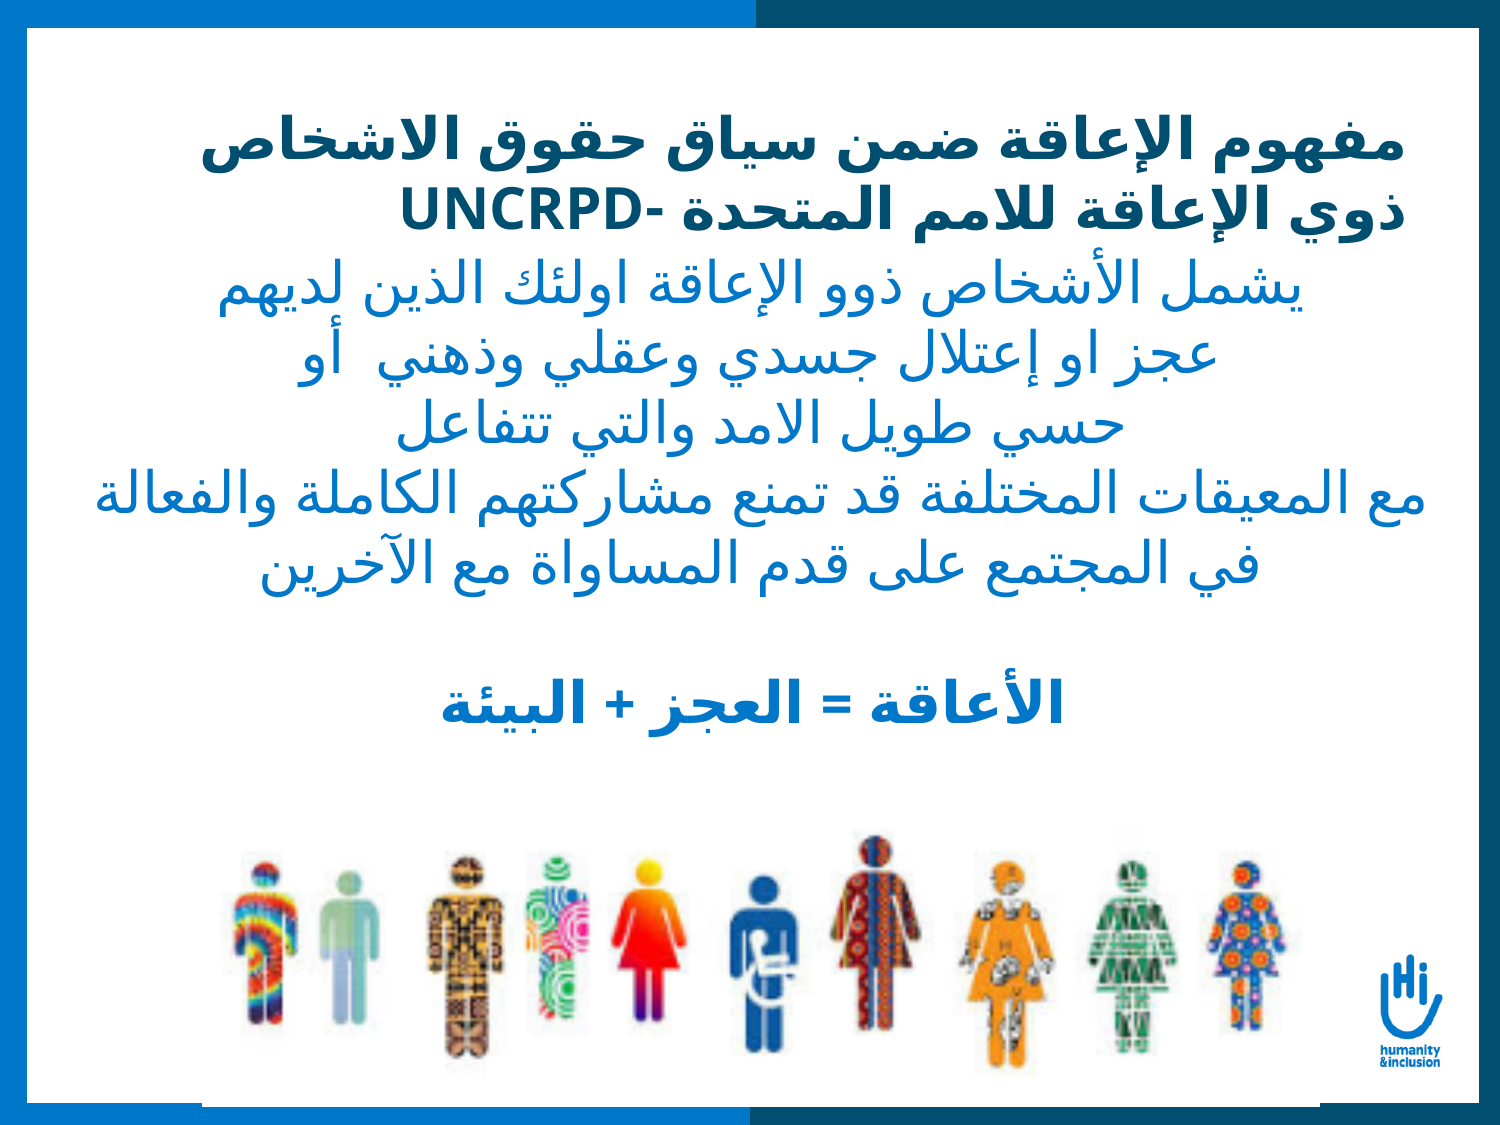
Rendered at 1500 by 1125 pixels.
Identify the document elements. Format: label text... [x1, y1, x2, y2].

picture [1369, 942, 1451, 1078]
title مفهوم الإعاقة ضمن سياق حقوق الاشخاص ذوي الإعاقة للامم المتحدة -UNCRPD [78, 80, 1420, 237]
text_box يشمل الأشخاص ذوو الإعاقة اولئك الذين لديهم عجز او إعتلال جسدي وعقلي وذهني أو حسي طويل الامد والتي تتفاعل مع المعيقات المختلفة قد تمنع مشاركتهم الكاملة والفعالة في المجتمع على قدم المساواة مع الآخرين الأعاقة = العجز + البيئة [78, 237, 1444, 743]
picture [202, 817, 1320, 1107]
